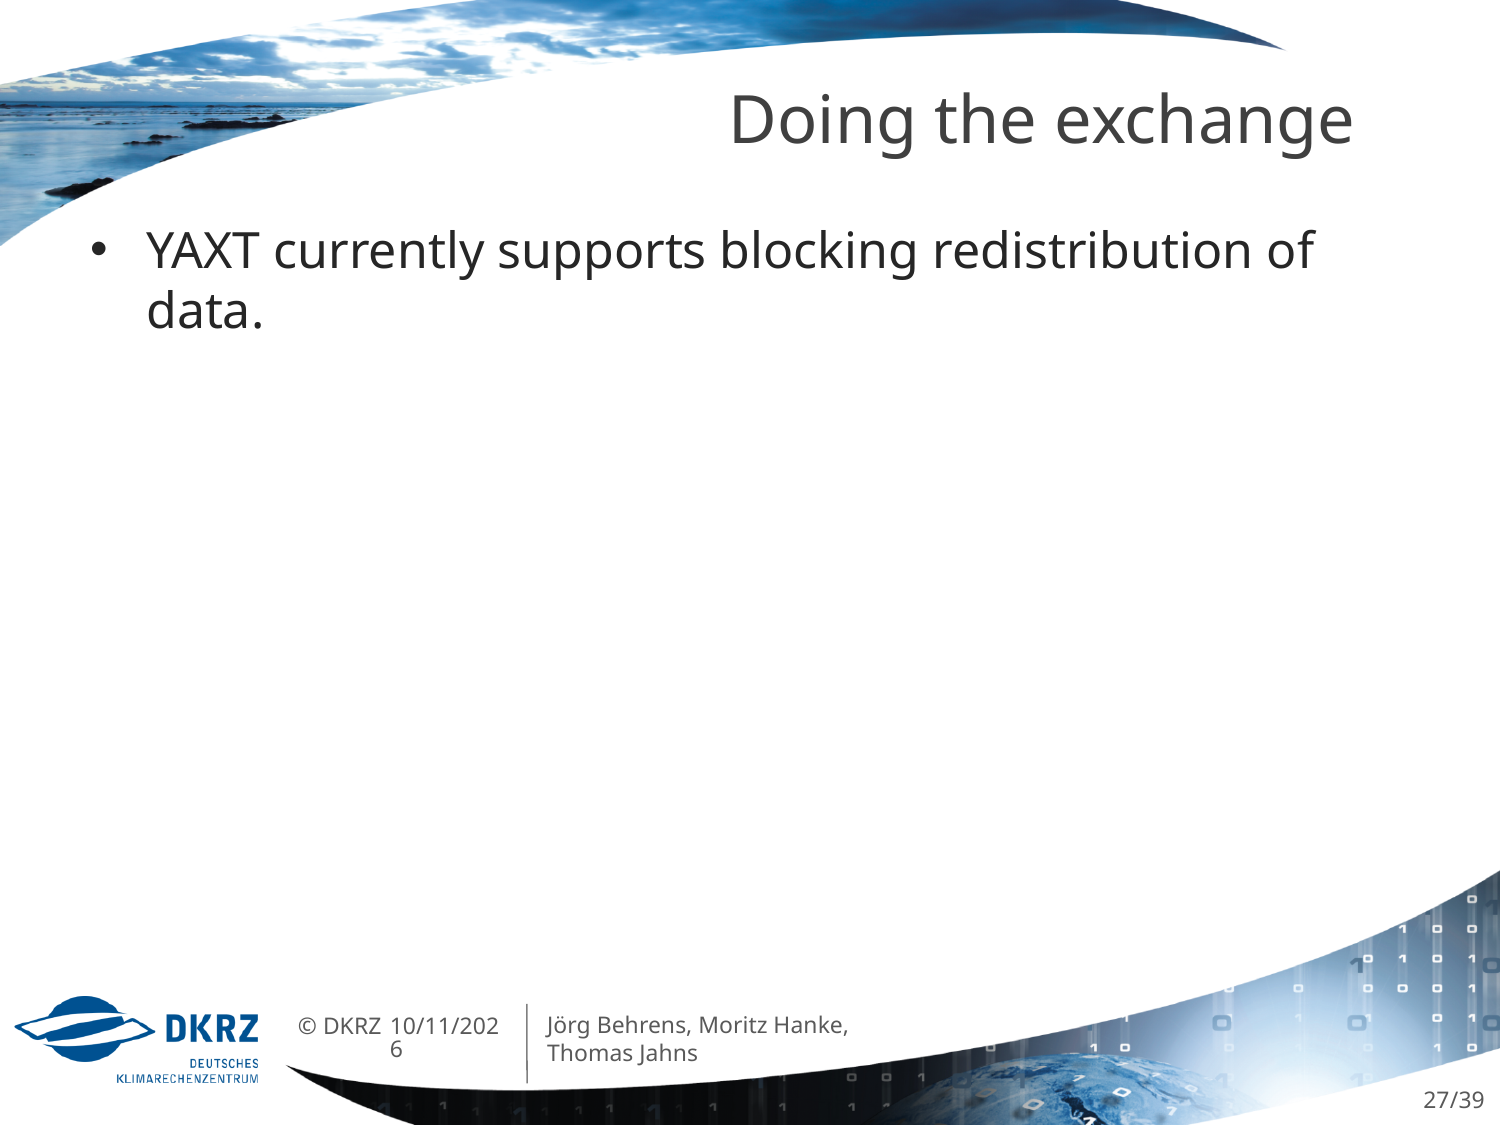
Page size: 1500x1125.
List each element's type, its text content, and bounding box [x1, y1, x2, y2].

picture [0, 0, 1288, 246]
slide_number 27 [1333, 1078, 1465, 1125]
picture [14, 996, 258, 1083]
list YAXT currently supports blocking redistribution of data. [74, 210, 1426, 985]
picture [285, 867, 1500, 1125]
title Doing the exchange [480, 70, 1372, 165]
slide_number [375, 1004, 528, 1052]
footer Jörg Behrens, Moritz Hanke, Thomas Jahns [532, 1003, 884, 1082]
